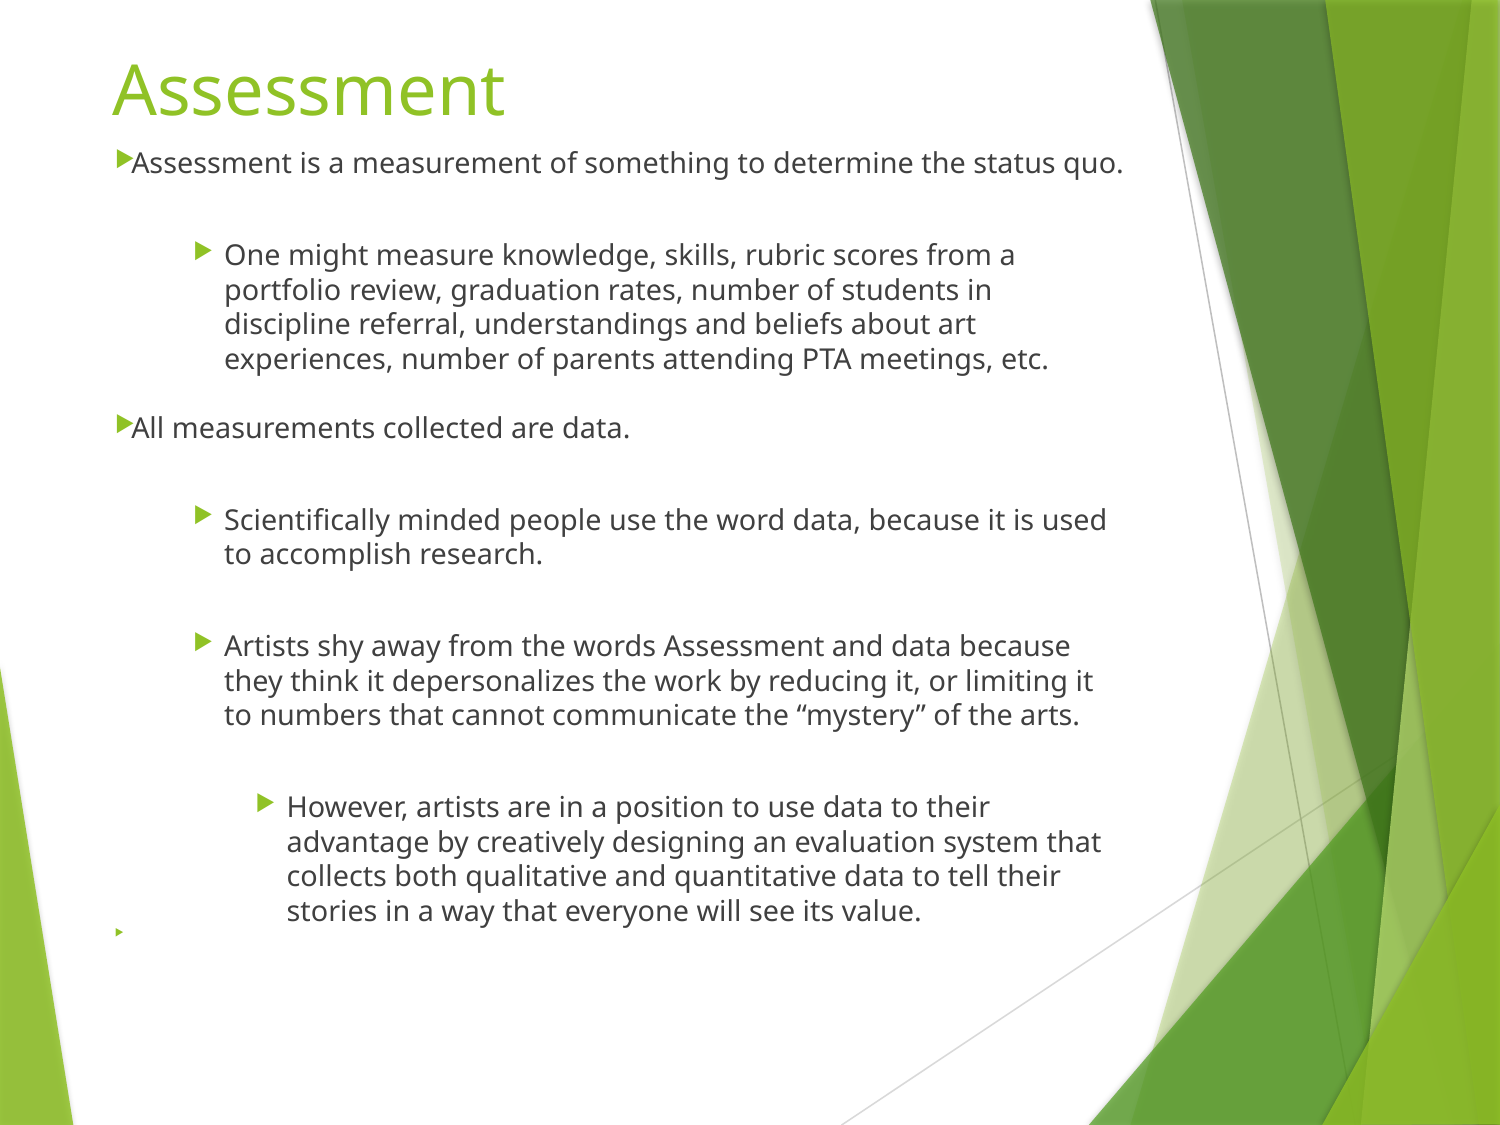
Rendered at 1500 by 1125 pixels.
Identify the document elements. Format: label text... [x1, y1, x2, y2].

list Assessment is a measurement of something to determine the status quo. One might measure knowledge, skills, rubric scores from a portfolio review, graduation rates, number of students in discipline referral, understandings and beliefs about art experiences, number of parents attending PTA meetings, etc. All measurements collected are data. Scientifically minded people use the word data, because it is used to accomplish research. Artists shy away from the words Assessment and data because they think it depersonalizes the work by reducing it, or limiting it to numbers that cannot communicate the “mystery” of the arts. However, artists are in a position to use data to their advantage by creatively designing an evaluation system that collects both qualitative and quantitative data to tell their stories in a way that everyone will see its value. [99, 137, 1142, 991]
title Assessment [97, 37, 1139, 138]
